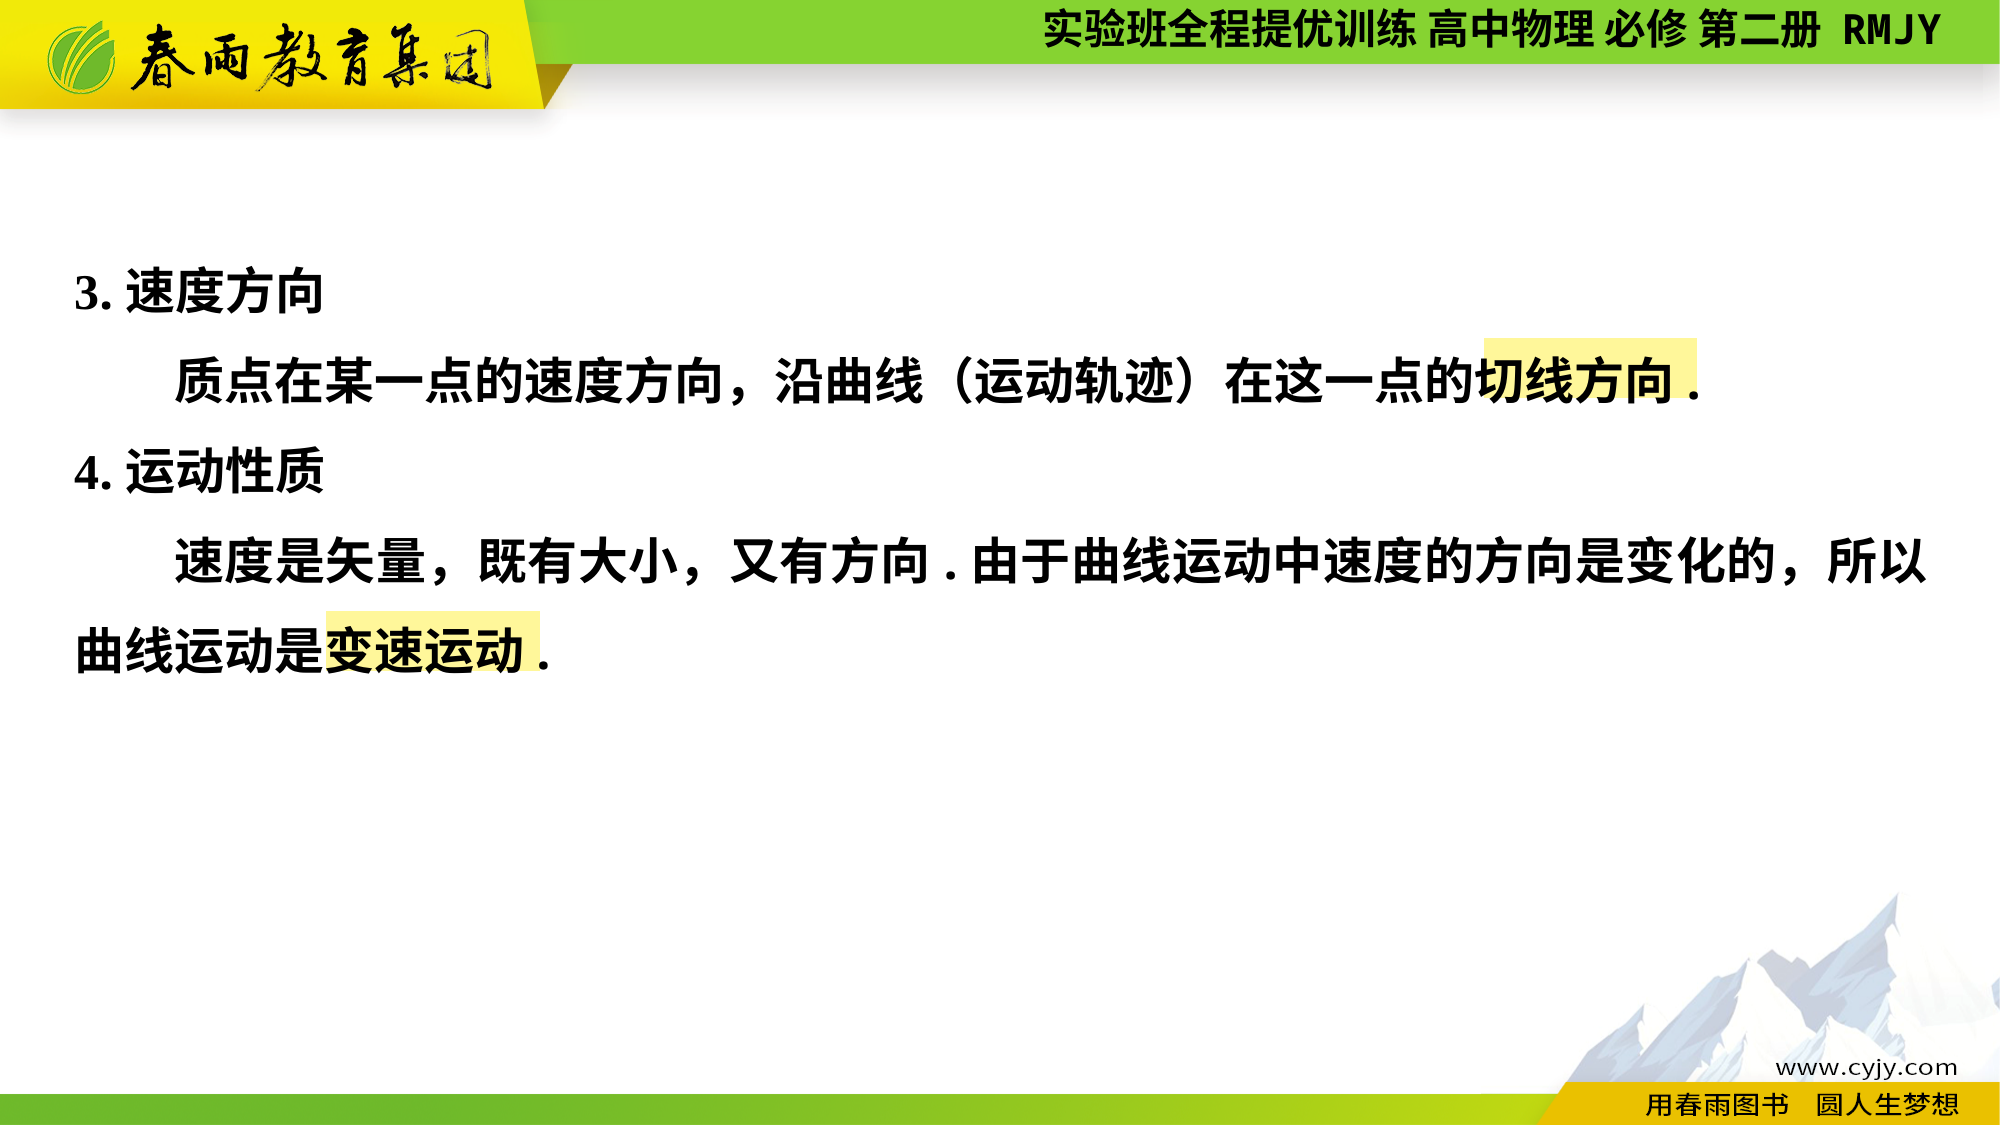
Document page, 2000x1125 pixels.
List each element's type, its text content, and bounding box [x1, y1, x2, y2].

list 3.速度方向 质点在某一点的速度方向，沿曲线（运动轨迹）在这一点的切线方向. 4.运动性质 速度是矢量，既有大小，又有方向.由于曲线运动中速度的方向是变化的，所以曲线运动是变速运动. [59, 222, 1944, 681]
picture [0, 0, 2000, 1125]
